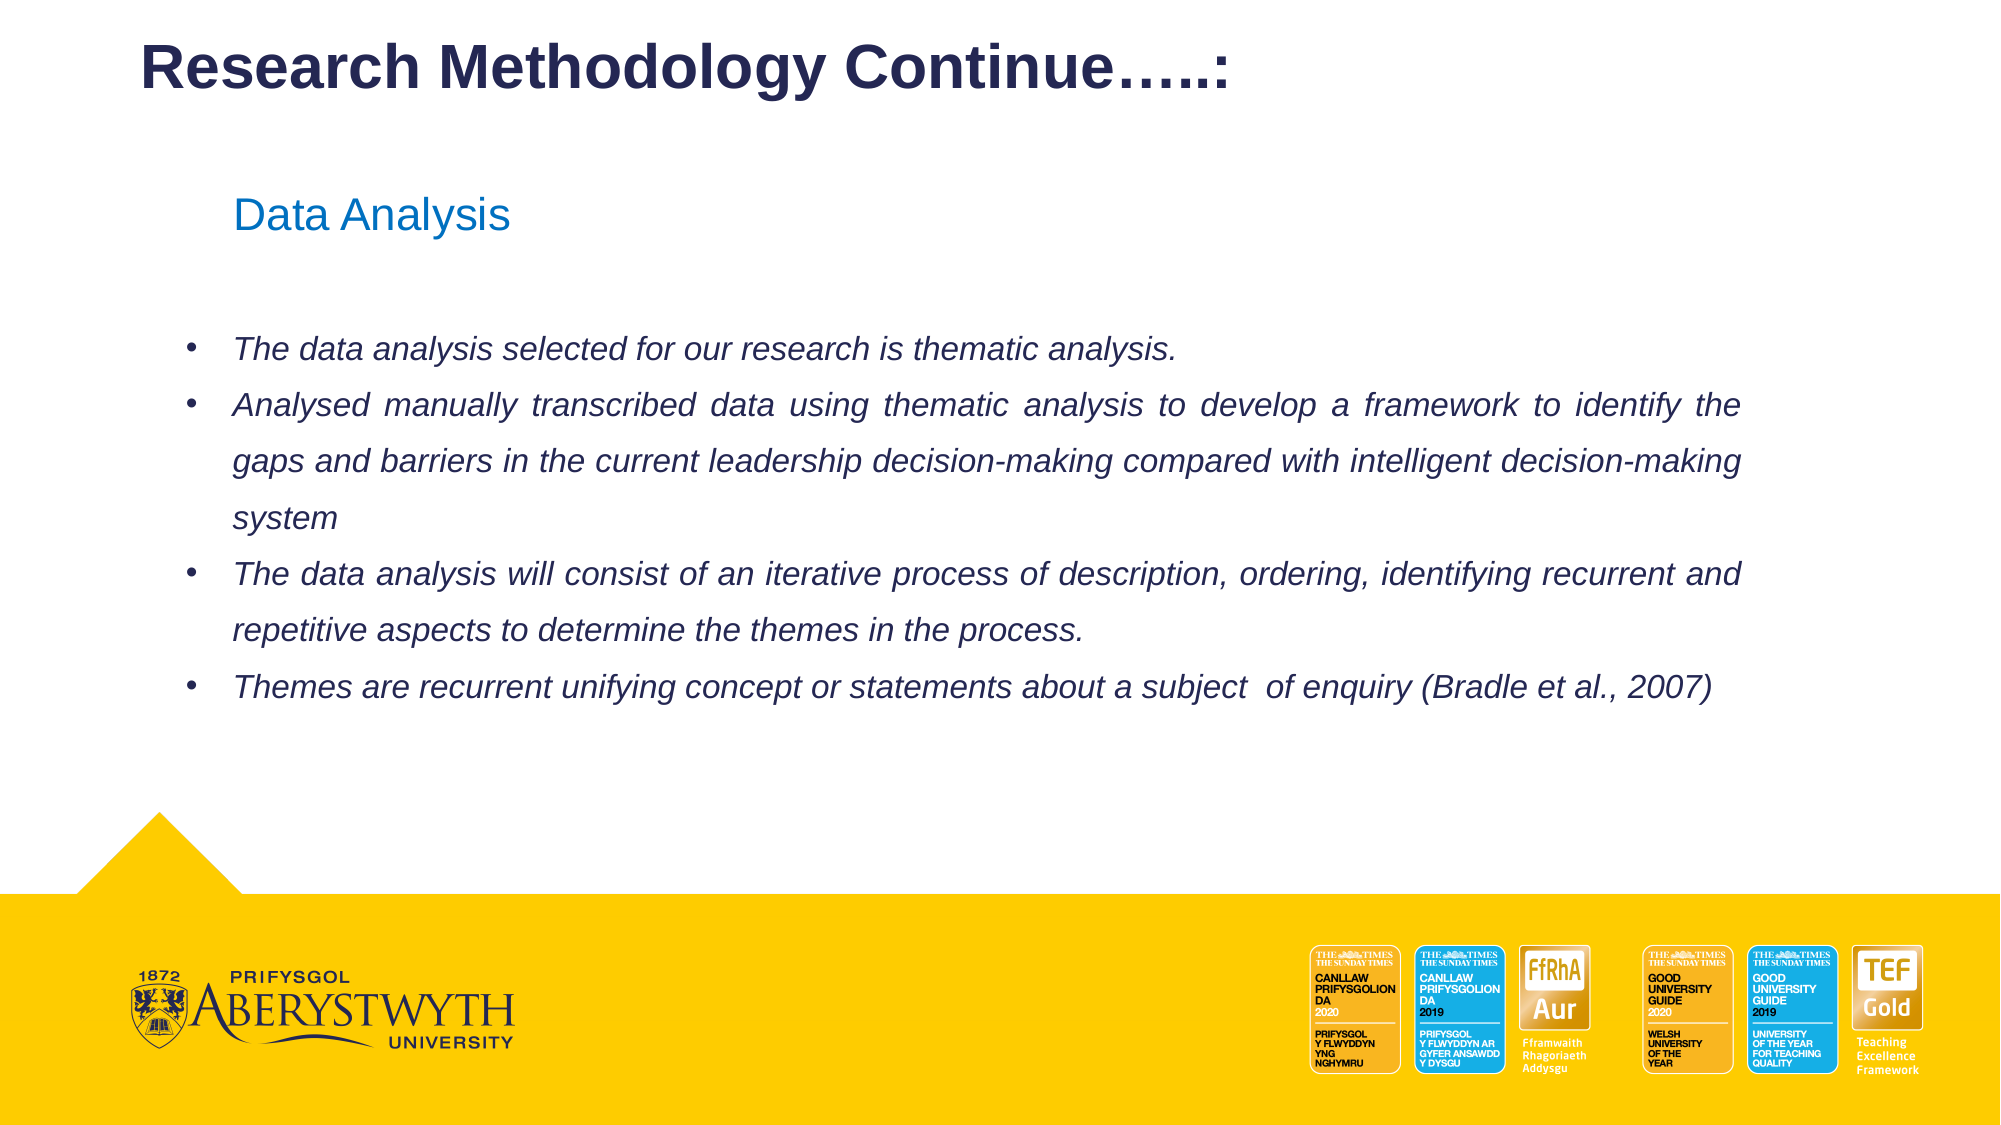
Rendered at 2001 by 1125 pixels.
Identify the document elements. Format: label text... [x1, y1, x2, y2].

text_box Research Methodology Continue…..: [125, 28, 1505, 110]
text_box Data Analysis [218, 177, 527, 248]
picture [0, 812, 2000, 1125]
text_box The data analysis selected for our research is thematic analysis. Analysed manually transcribed data using thematic analysis to develop a framework to identify the gaps and barriers in the current leadership decision-making compared with intelligent decision-making system The data analysis will consist of an iterative process of description, ordering, identifying recurrent and repetitive aspects to determine the themes in the process. Themes are recurrent unifying concept or statements about a subject of enquiry (Bradle et al., 2007) [171, 303, 1760, 712]
